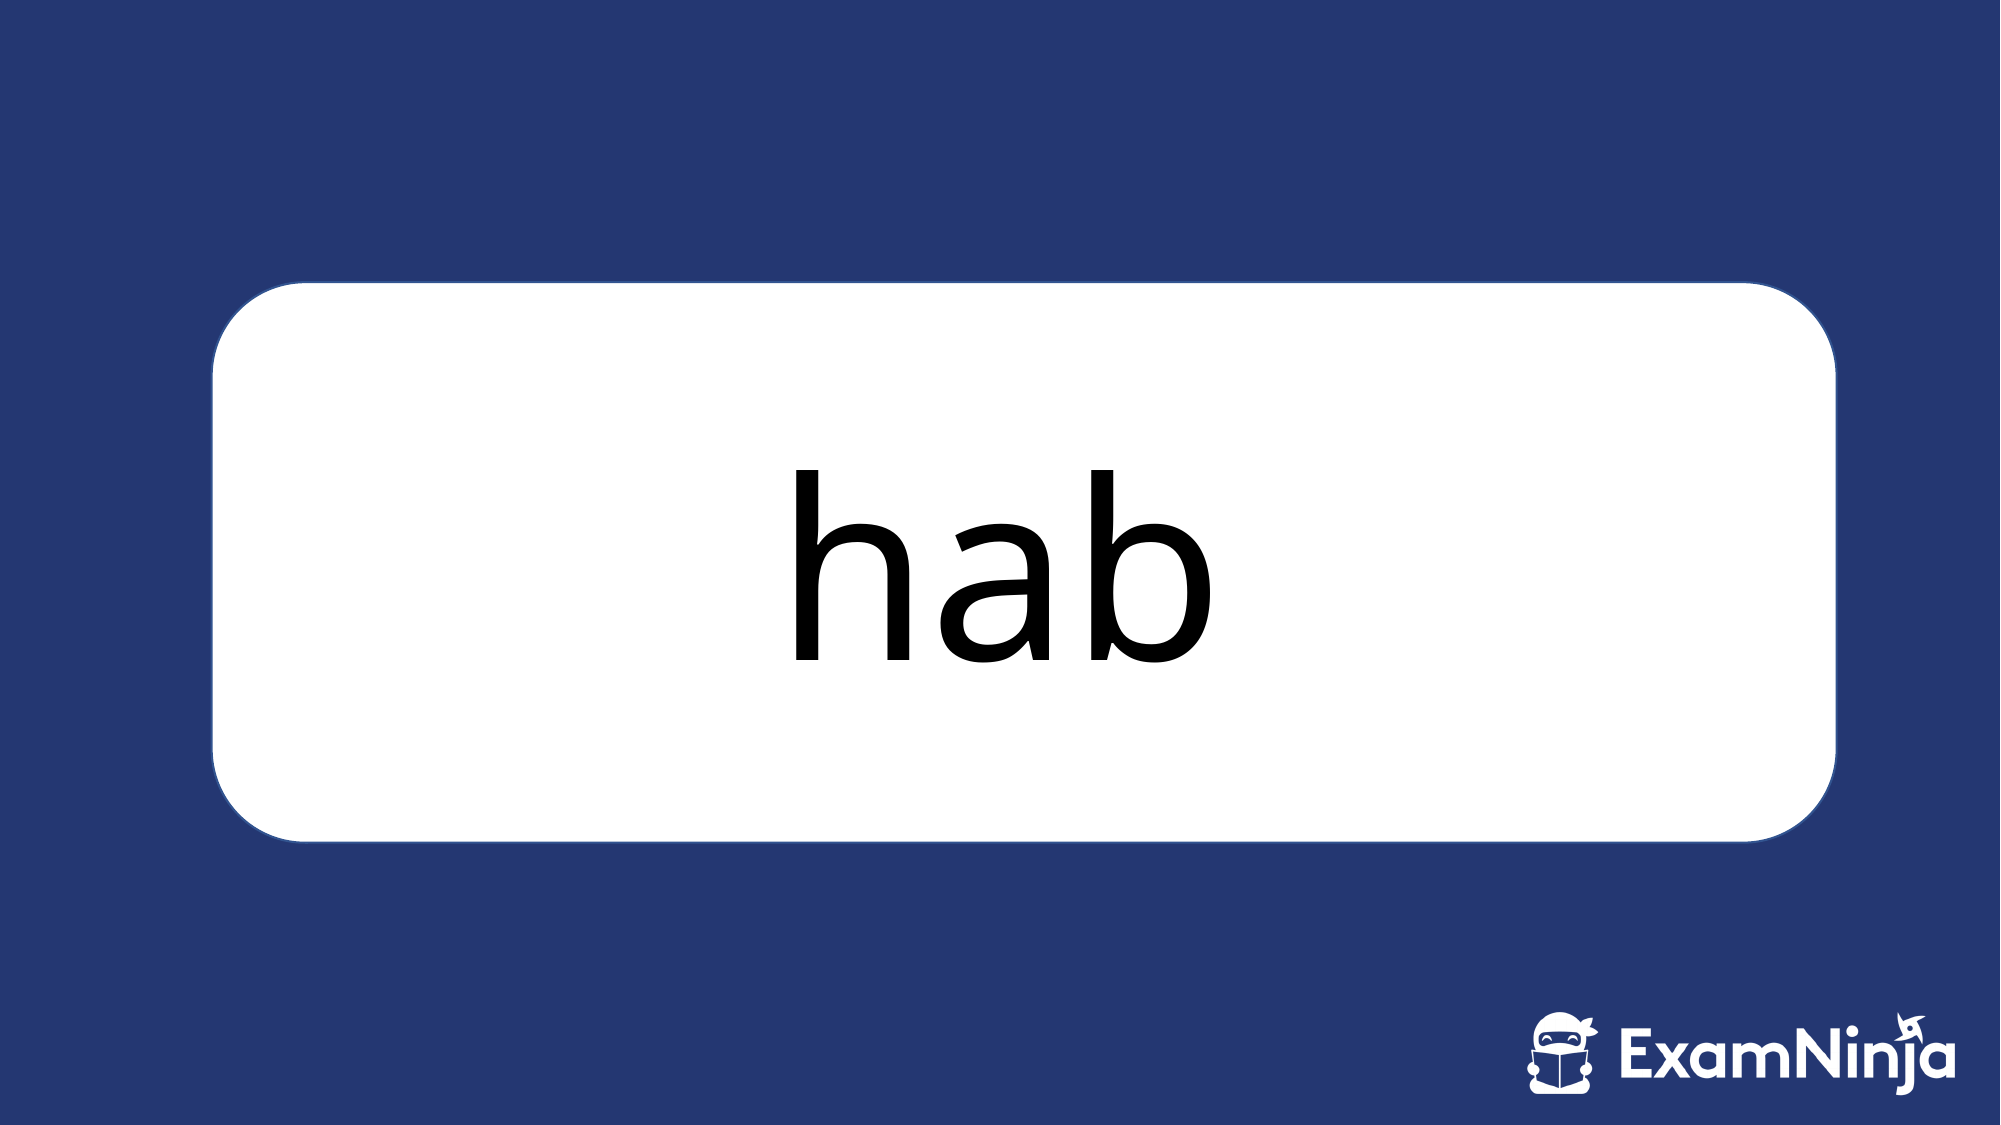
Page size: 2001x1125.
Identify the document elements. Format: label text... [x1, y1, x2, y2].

picture [1501, 1003, 1979, 1102]
text_box hab [143, 403, 1857, 719]
text_box [210, 281, 1838, 403]
text_box [210, 719, 1838, 844]
